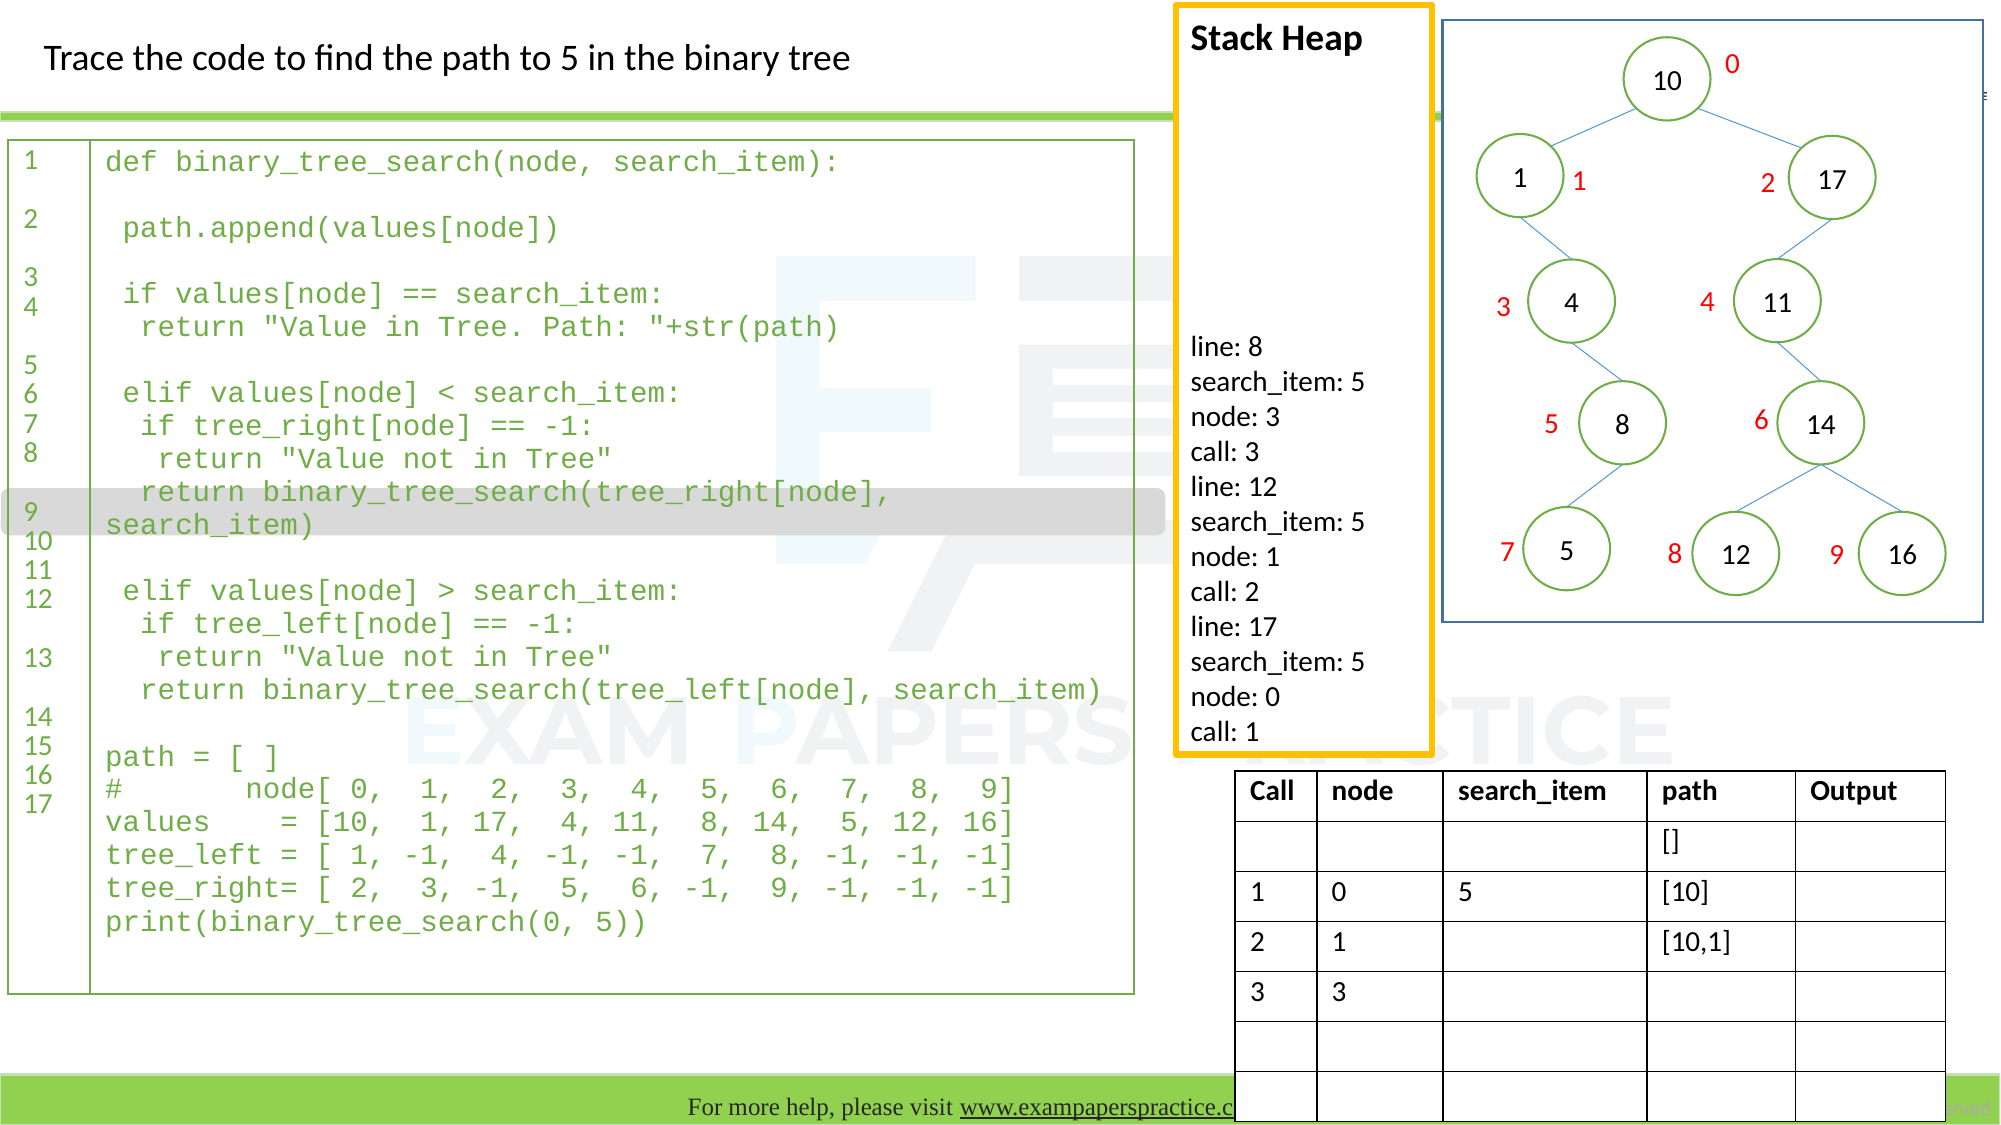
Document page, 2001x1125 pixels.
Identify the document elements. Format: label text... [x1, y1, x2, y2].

table_cell [10] [1648, 872, 1795, 921]
table_cell 1 [1236, 872, 1316, 921]
table_header def binary_tree_search(node, search_item): path.append(values[node]) if values[node] == search_item: return "Value in Tree. Path: "+str(path) elif values[node] < search_item: if tree_right[node] == -1: return "Value not in Tree" return binary_tree_search(tree_right[node], search_item) elif values[node] > search_item: if tree_left[node] == -1: return "Value not in Tree" return binary_tree_search(tree_left[node], search_item) path = [ ] # node[ 0, 1, 2, 3, 4, 5, 6, 7, 8, 9] values = [10, 1, 17, 4, 11, 8, 14, 5, 12, 16] tree_left = [ 1, -1, 4, -1, -1, 7, 8, -1, -1, -1] tree_right= [ 2, 3, -1, 5, 6, -1, 9, -1, -1, -1] print(binary_tree_search(0, 5)) [91, 141, 1133, 993]
table_cell [] [1648, 822, 1795, 871]
table_cell 1 [1318, 922, 1442, 971]
table_cell [1648, 972, 1795, 1021]
table_cell [1444, 1072, 1646, 1121]
table_cell [1444, 922, 1646, 971]
table_cell [1796, 972, 1945, 1021]
table_cell 0 [1318, 872, 1442, 921]
table_cell 2 [1236, 922, 1316, 971]
text_box Stack Heap line: 8 search_item: 5 node: 3 call: 3 line: 12 search_item: 5 node: 1 call: 2 line: 17 search_item: 5 node: 0 call: 1 [1175, 5, 1432, 755]
table_cell [1236, 822, 1316, 871]
text_box [1135, 488, 1166, 536]
text_box Trace the code to find the path to 5 in the binary tree [28, 25, 1072, 86]
text_box [0, 488, 7, 535]
table_header Call [1236, 772, 1316, 821]
table_header node [1318, 772, 1442, 821]
table_cell [1444, 972, 1646, 1021]
table_cell [1318, 1022, 1442, 1071]
table_cell 5 [1444, 872, 1646, 921]
table_cell [1796, 1072, 1945, 1121]
table_cell [1648, 1072, 1795, 1121]
table_header Output [1796, 772, 1945, 821]
table_cell [1236, 1072, 1316, 1121]
table_cell [1796, 922, 1945, 971]
table_header 1 2 3 4 5 6 7 8 9 10 11 12 13 14 15 16 17 [9, 141, 89, 993]
table_cell [1796, 822, 1945, 871]
table_header search_item [1444, 772, 1646, 821]
table_cell [1444, 1022, 1646, 1071]
table_cell [1236, 1022, 1316, 1071]
table_cell [1318, 1072, 1442, 1121]
table_cell [1318, 822, 1442, 871]
table_cell 3 [1236, 972, 1316, 1021]
table_cell [1796, 1022, 1945, 1071]
table_cell [1648, 1022, 1795, 1071]
table_header path [1648, 772, 1795, 821]
table_cell [10,1] [1648, 922, 1795, 971]
table_cell [1444, 822, 1646, 871]
table_cell [1796, 872, 1945, 921]
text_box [1442, 20, 1984, 623]
table_cell 3 [1318, 972, 1442, 1021]
